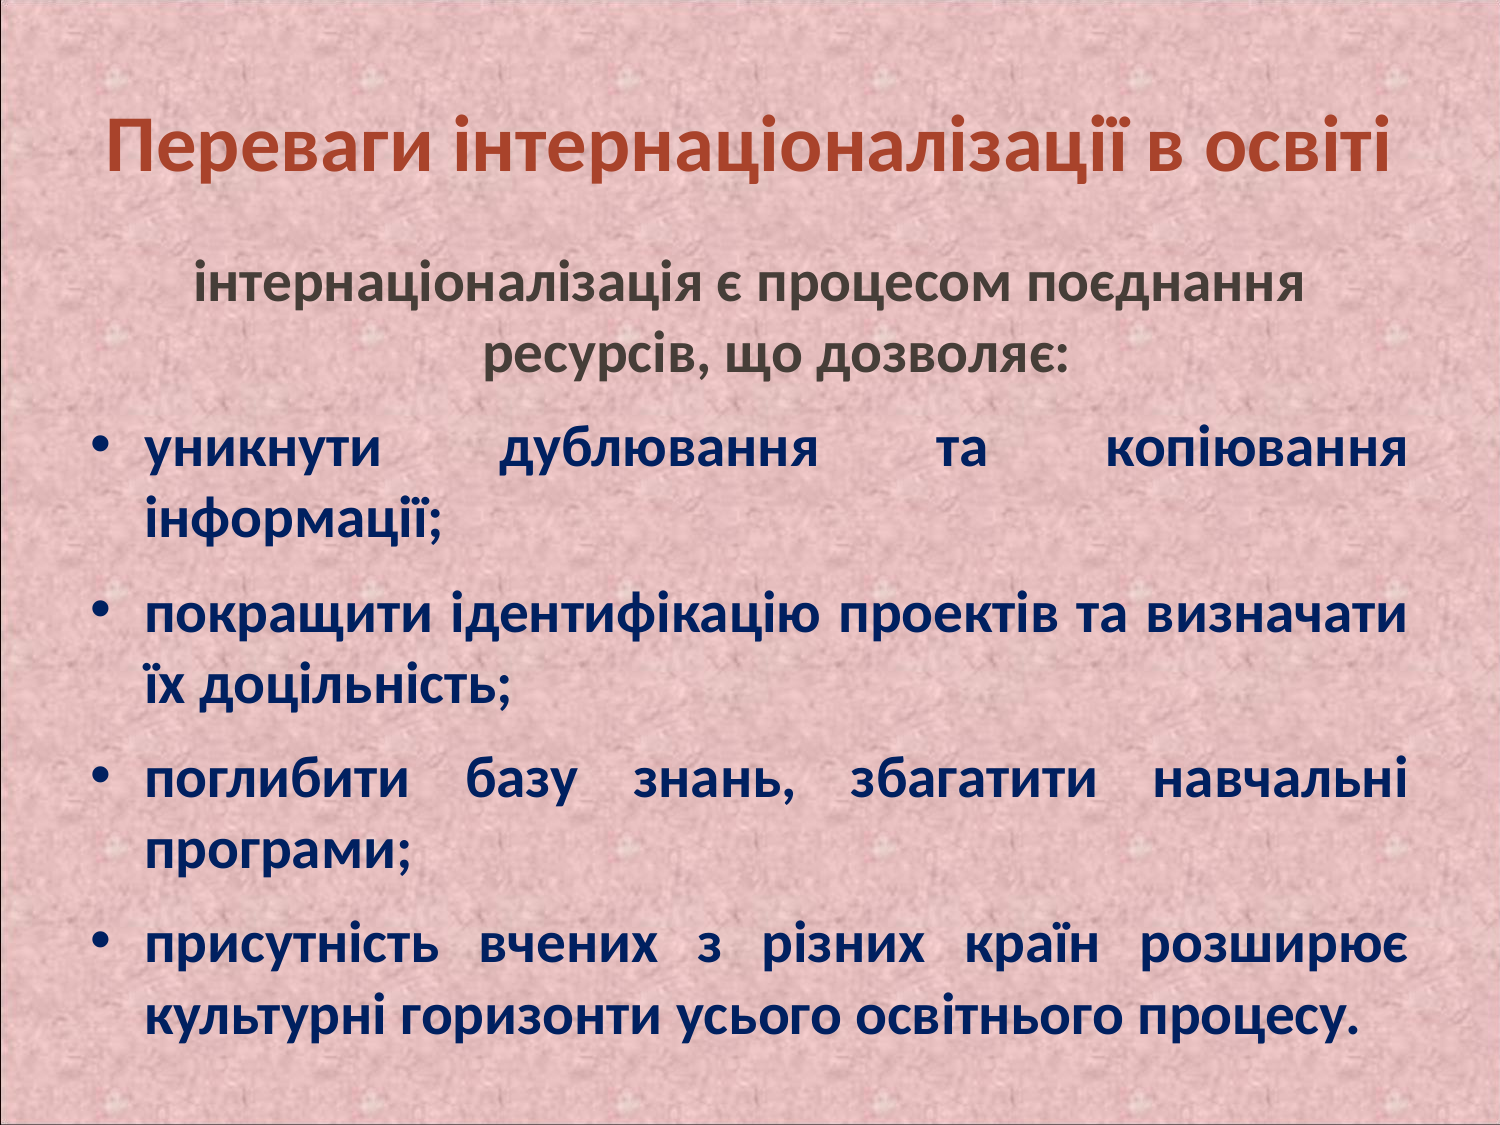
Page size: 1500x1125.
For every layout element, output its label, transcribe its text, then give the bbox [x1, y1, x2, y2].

list інтернаціоналізація є процесом поєднання ресурсів, що дозволяє: уникнути дублювання та копіювання інформації; покращити ідентифікацію проектів та визначати їх доцільність; поглибити базу знань, збагатити навчальні програми; присутність вчених з різних країн розширює культурні горизонти усього освітнього процесу. [74, 234, 1426, 1055]
picture [0, 0, 1500, 1125]
title Переваги інтернаціоналізації в освіті [74, 44, 1426, 233]
